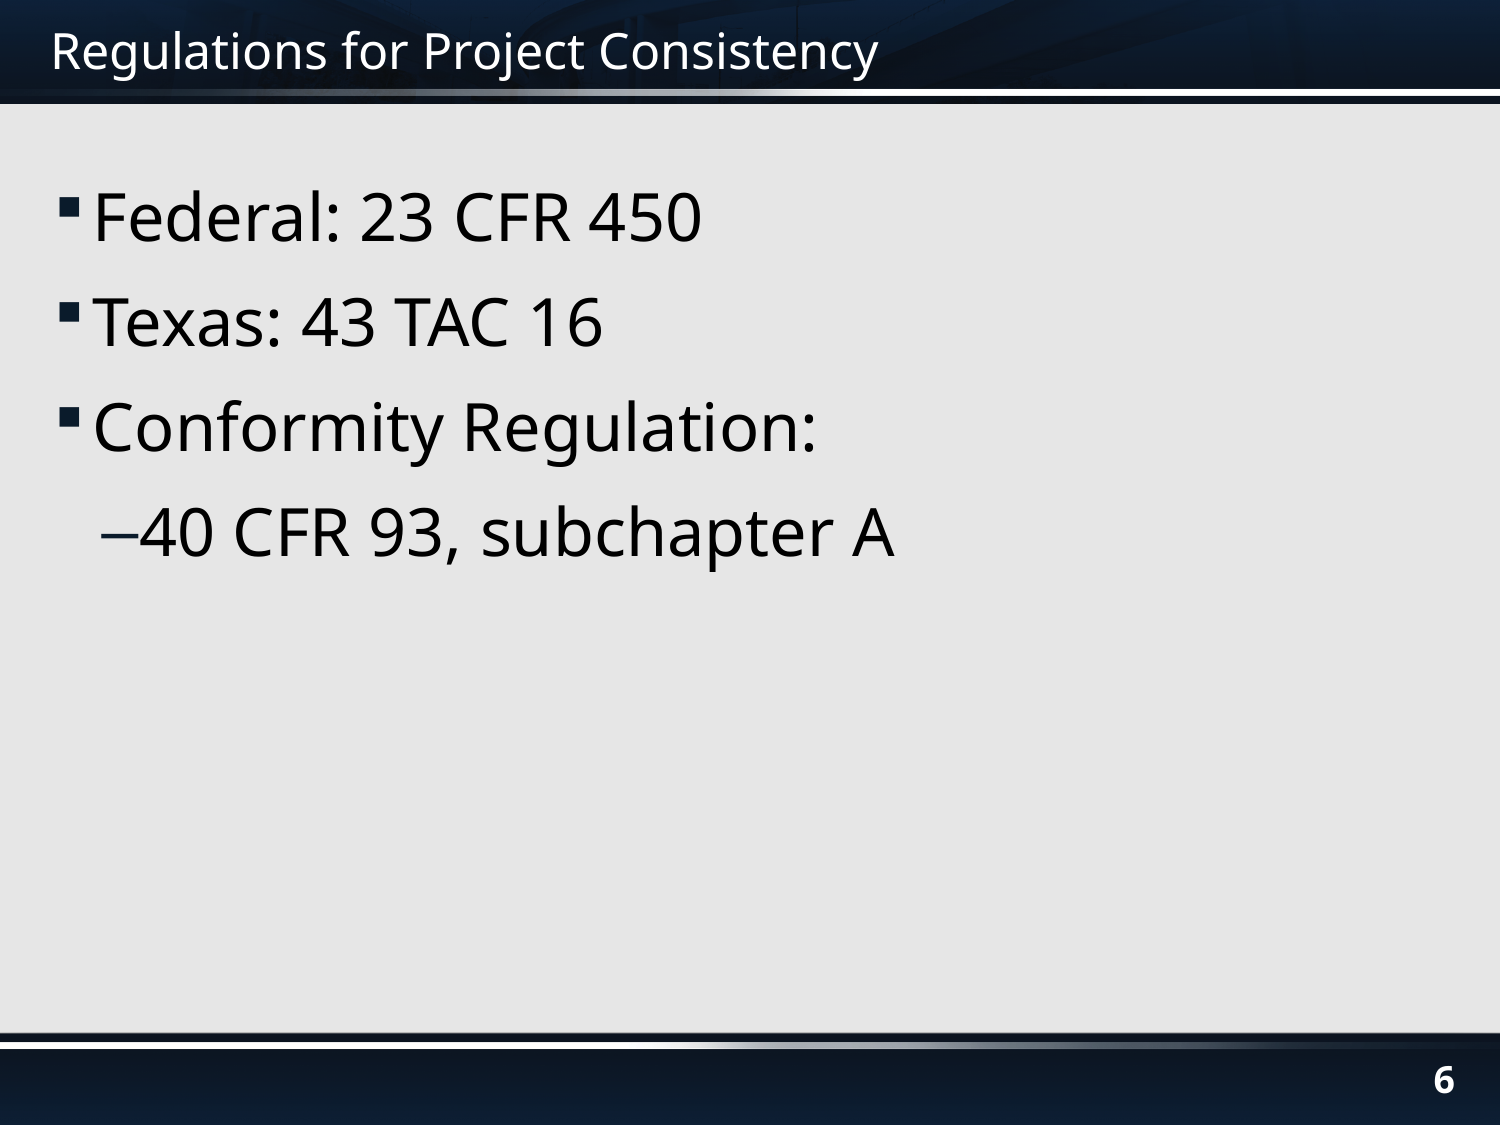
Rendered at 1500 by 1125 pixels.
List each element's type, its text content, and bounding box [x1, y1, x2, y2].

picture [0, 0, 1500, 104]
picture [0, 1032, 1500, 1125]
title Regulations for Project Consistency [50, 12, 1421, 89]
list Federal: 23 CFR 450 Texas: 43 TAC 16 Conformity Regulation: 40 CFR 93, subchapter A [54, 174, 1446, 1025]
